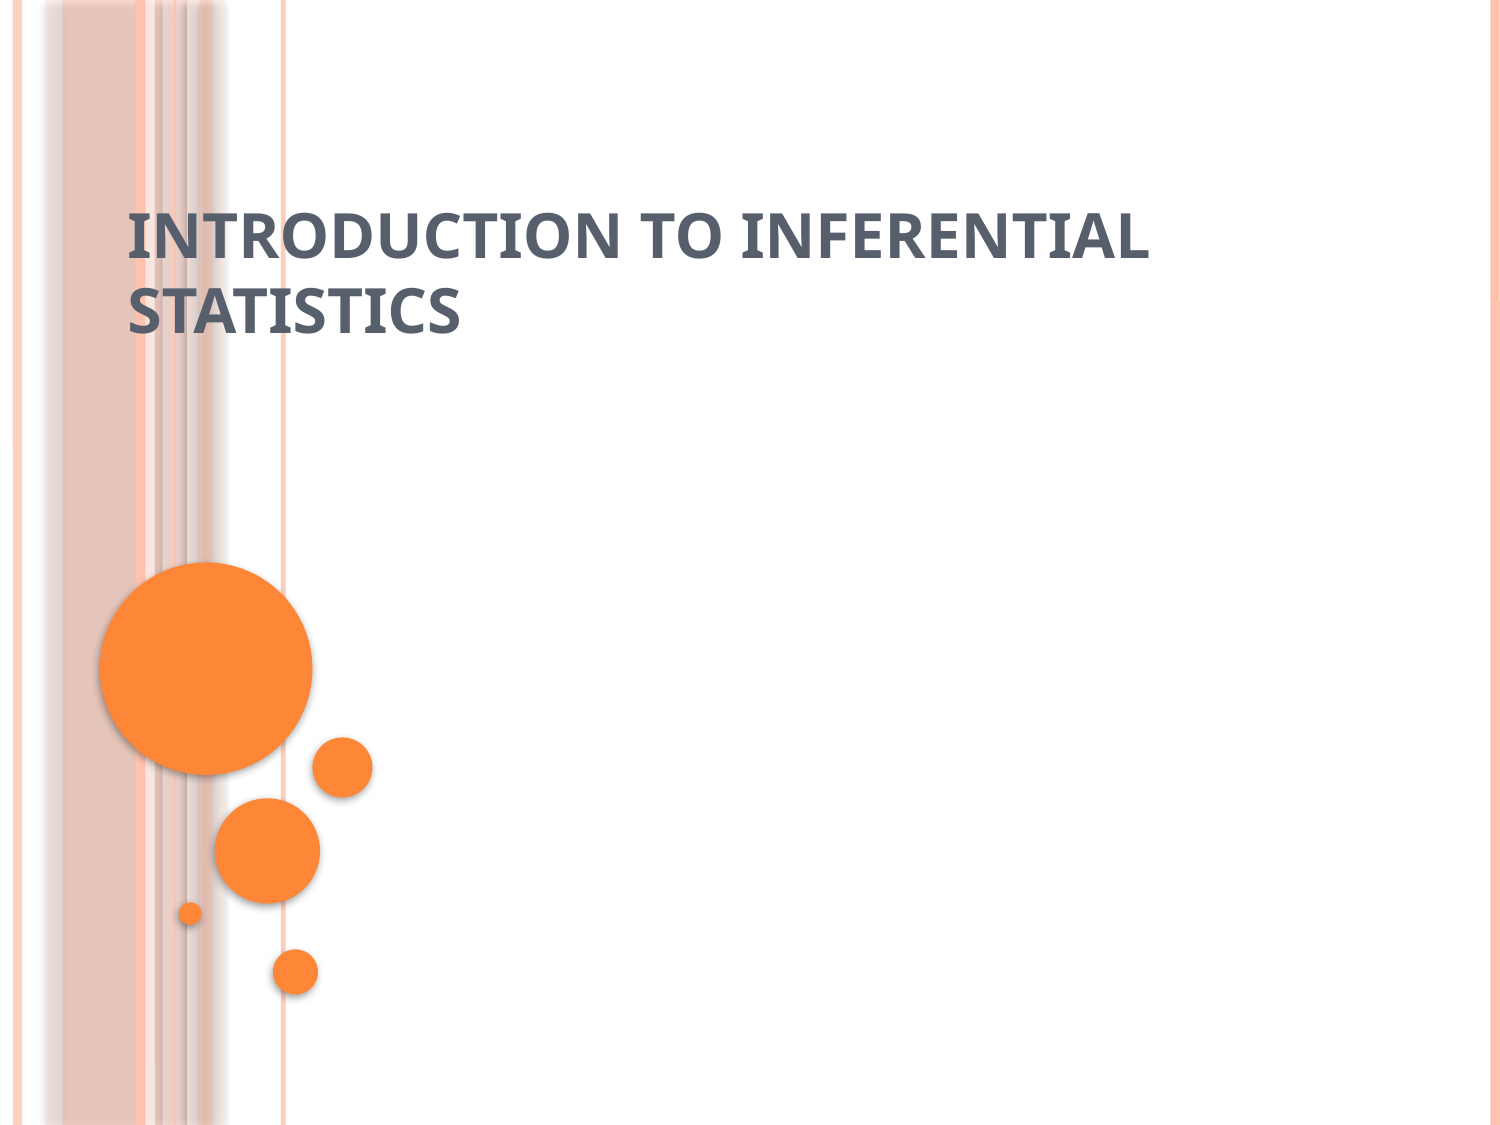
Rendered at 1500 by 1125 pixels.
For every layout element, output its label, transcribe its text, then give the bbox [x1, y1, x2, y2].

title Introduction to Inferential Statistics [112, 112, 1388, 354]
